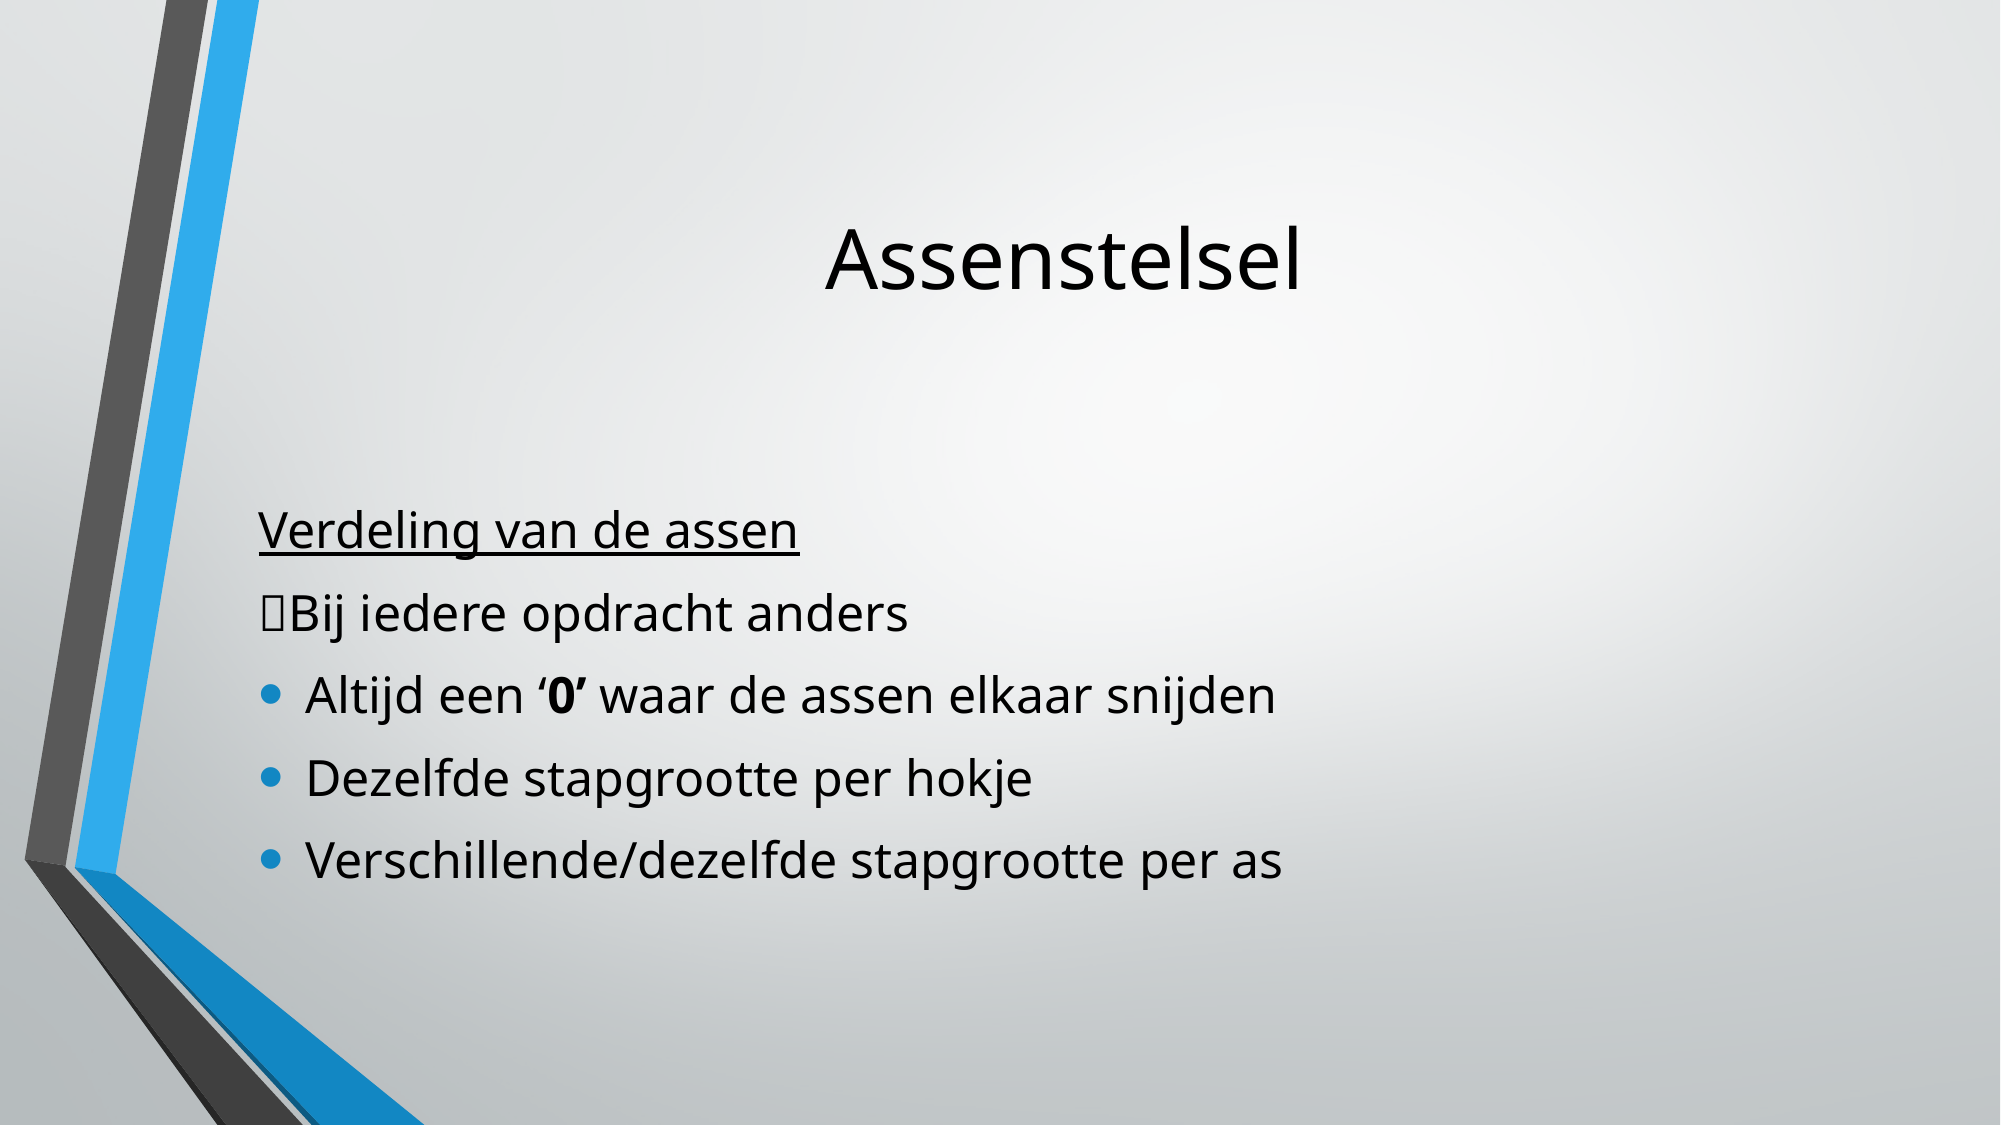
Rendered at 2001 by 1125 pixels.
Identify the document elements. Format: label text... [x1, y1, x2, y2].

list Verdeling van de assen Bij iedere opdracht anders Altijd een ‘0’ waar de assen elkaar snijden Dezelfde stapgrootte per hokje Verschillende/dezelfde stapgrootte per as [243, 437, 1887, 950]
title Assenstelsel [243, 112, 1887, 400]
